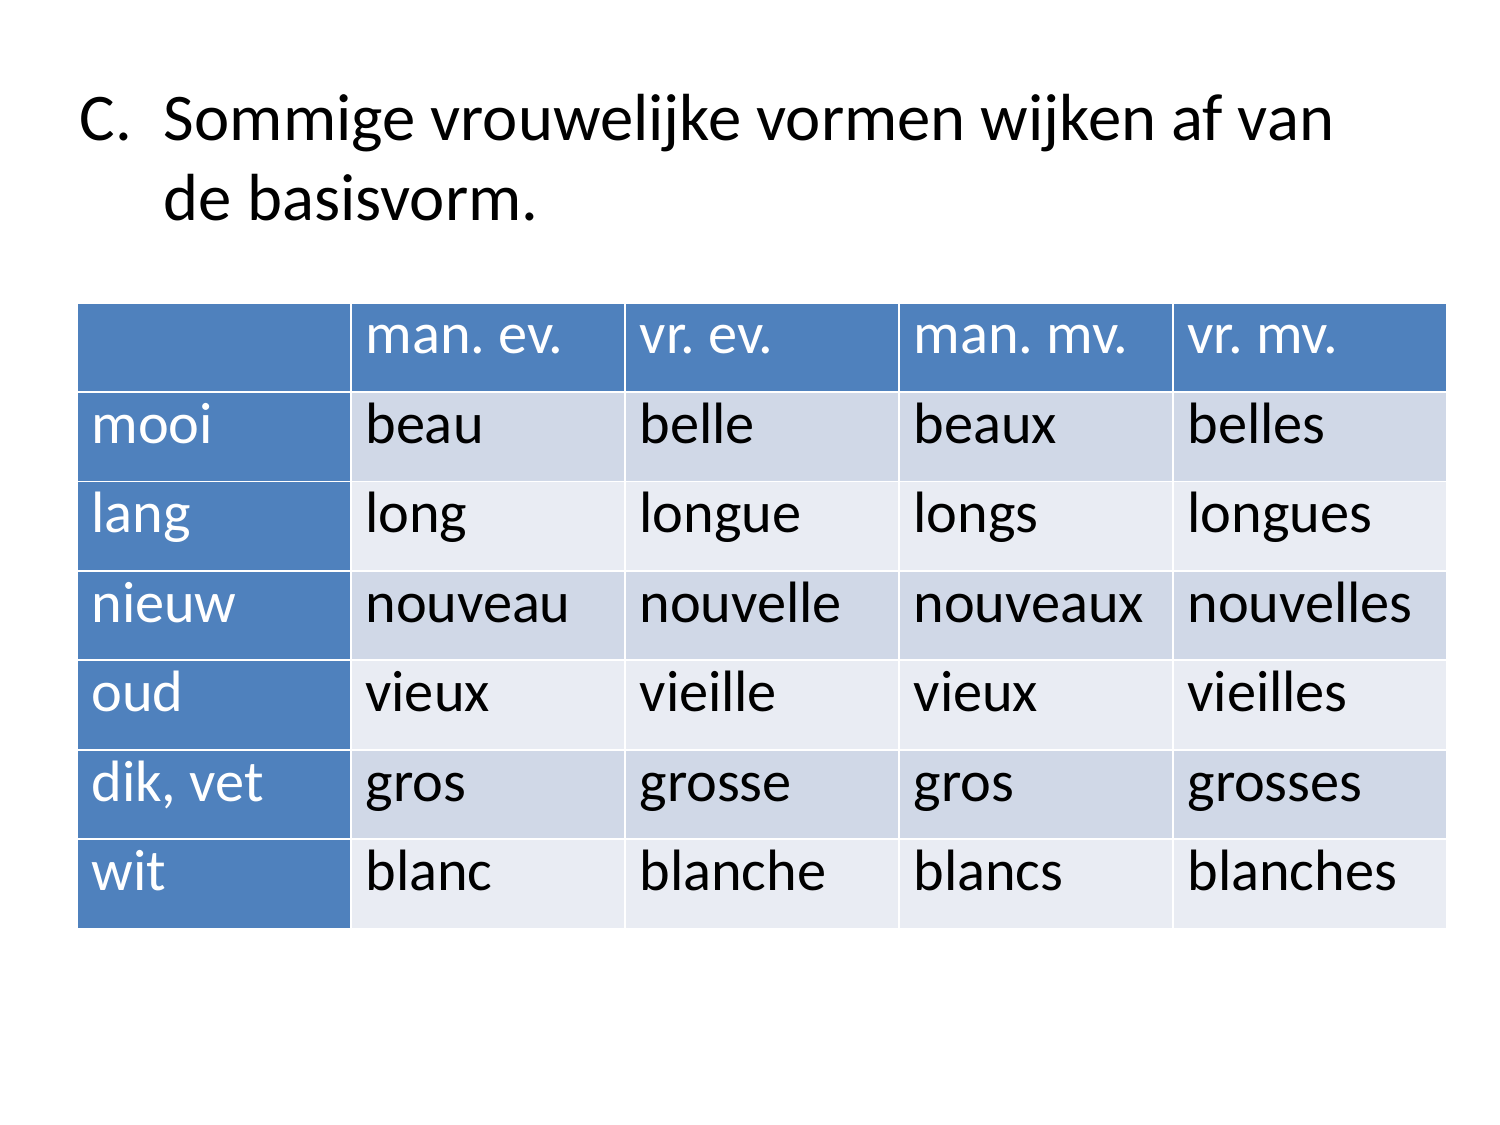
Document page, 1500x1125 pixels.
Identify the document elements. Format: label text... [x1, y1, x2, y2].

table_header man. mv. [900, 304, 1172, 391]
table_cell wit [78, 840, 350, 928]
table_cell nouvelles [1174, 572, 1446, 659]
table_cell vieux [352, 661, 624, 749]
table_cell nouvelle [626, 572, 898, 659]
table_cell blanche [626, 840, 898, 928]
table_header man. ev. [352, 304, 624, 391]
table_cell longs [900, 482, 1172, 570]
table_cell blanc [352, 840, 624, 928]
table_cell nouveaux [900, 572, 1172, 659]
table_cell vieille [626, 661, 898, 749]
table_cell oud [78, 661, 350, 749]
table_cell dik, vet [78, 751, 350, 838]
table_cell lang [78, 482, 350, 570]
table_cell beaux [900, 393, 1172, 481]
table_header vr. mv. [1174, 304, 1446, 391]
table_cell blanches [1174, 840, 1446, 928]
text_box Sommige vrouwelijke vormen wijken af van de basisvorm. [64, 66, 1388, 1024]
table_cell vieux [900, 661, 1172, 749]
table_cell belles [1174, 393, 1446, 481]
table_header vr. ev. [626, 304, 898, 391]
table_cell longue [626, 482, 898, 570]
table_header [78, 304, 350, 391]
table_cell long [352, 482, 624, 570]
table_cell gros [352, 751, 624, 838]
table_cell grosse [626, 751, 898, 838]
table_cell beau [352, 393, 624, 481]
table_cell belle [626, 393, 898, 481]
table_cell gros [900, 751, 1172, 838]
table_cell longues [1174, 482, 1446, 570]
table_cell grosses [1174, 751, 1446, 838]
table_cell vieilles [1174, 661, 1446, 749]
table_cell mooi [78, 393, 350, 481]
table_cell nieuw [78, 572, 350, 659]
table_cell blancs [900, 840, 1172, 928]
table_cell nouveau [352, 572, 624, 659]
